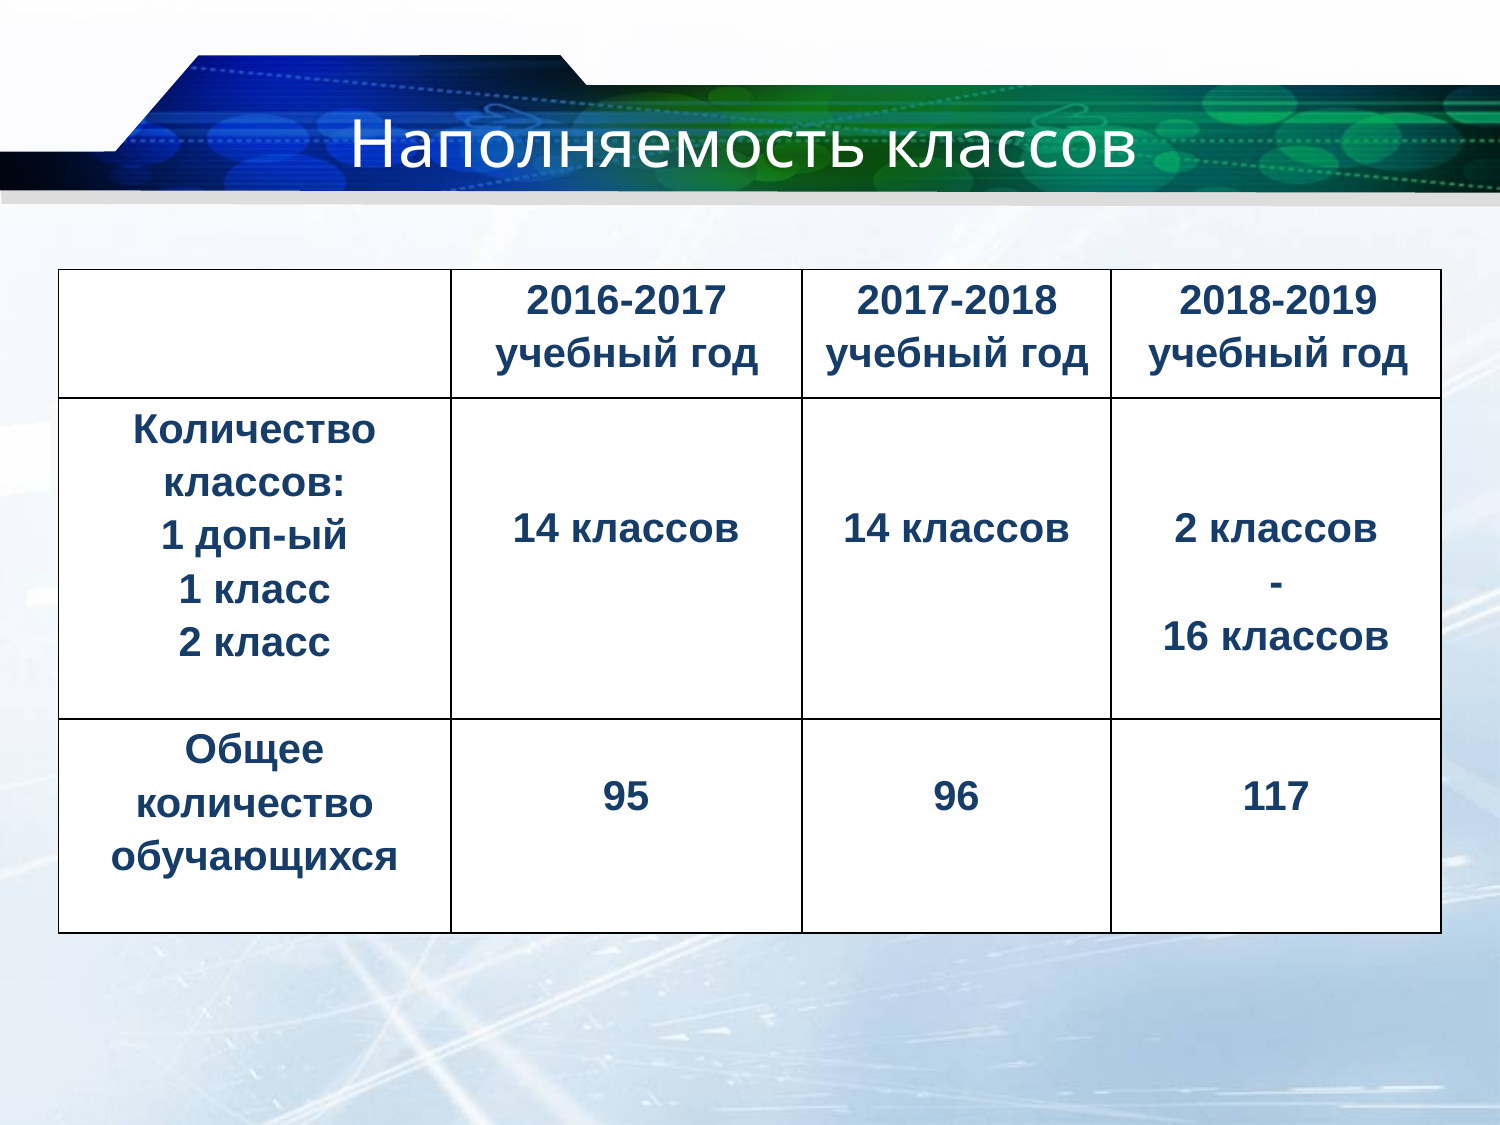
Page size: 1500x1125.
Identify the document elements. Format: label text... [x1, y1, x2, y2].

table_cell 96 [803, 720, 1110, 932]
table_cell 14 классов [803, 399, 1110, 718]
picture [0, 0, 1500, 1125]
table_cell 117 [1112, 720, 1440, 932]
table_cell Количество классов: 1 доп-ый 1 класс 2 класс [59, 399, 450, 718]
table_header 2016-2017 учебный год [452, 270, 801, 397]
table_cell 14 классов [452, 399, 801, 718]
table_cell Общее количество обучающихся [59, 720, 450, 932]
table_cell 2 классов - 16 классов [1112, 399, 1440, 718]
table_cell 95 [452, 720, 801, 932]
title Наполняемость классов [99, 94, 1388, 188]
table_header [59, 270, 450, 397]
table_header 2017-2018 учебный год [803, 270, 1110, 397]
table_header 2018-2019 учебный год [1112, 270, 1440, 397]
